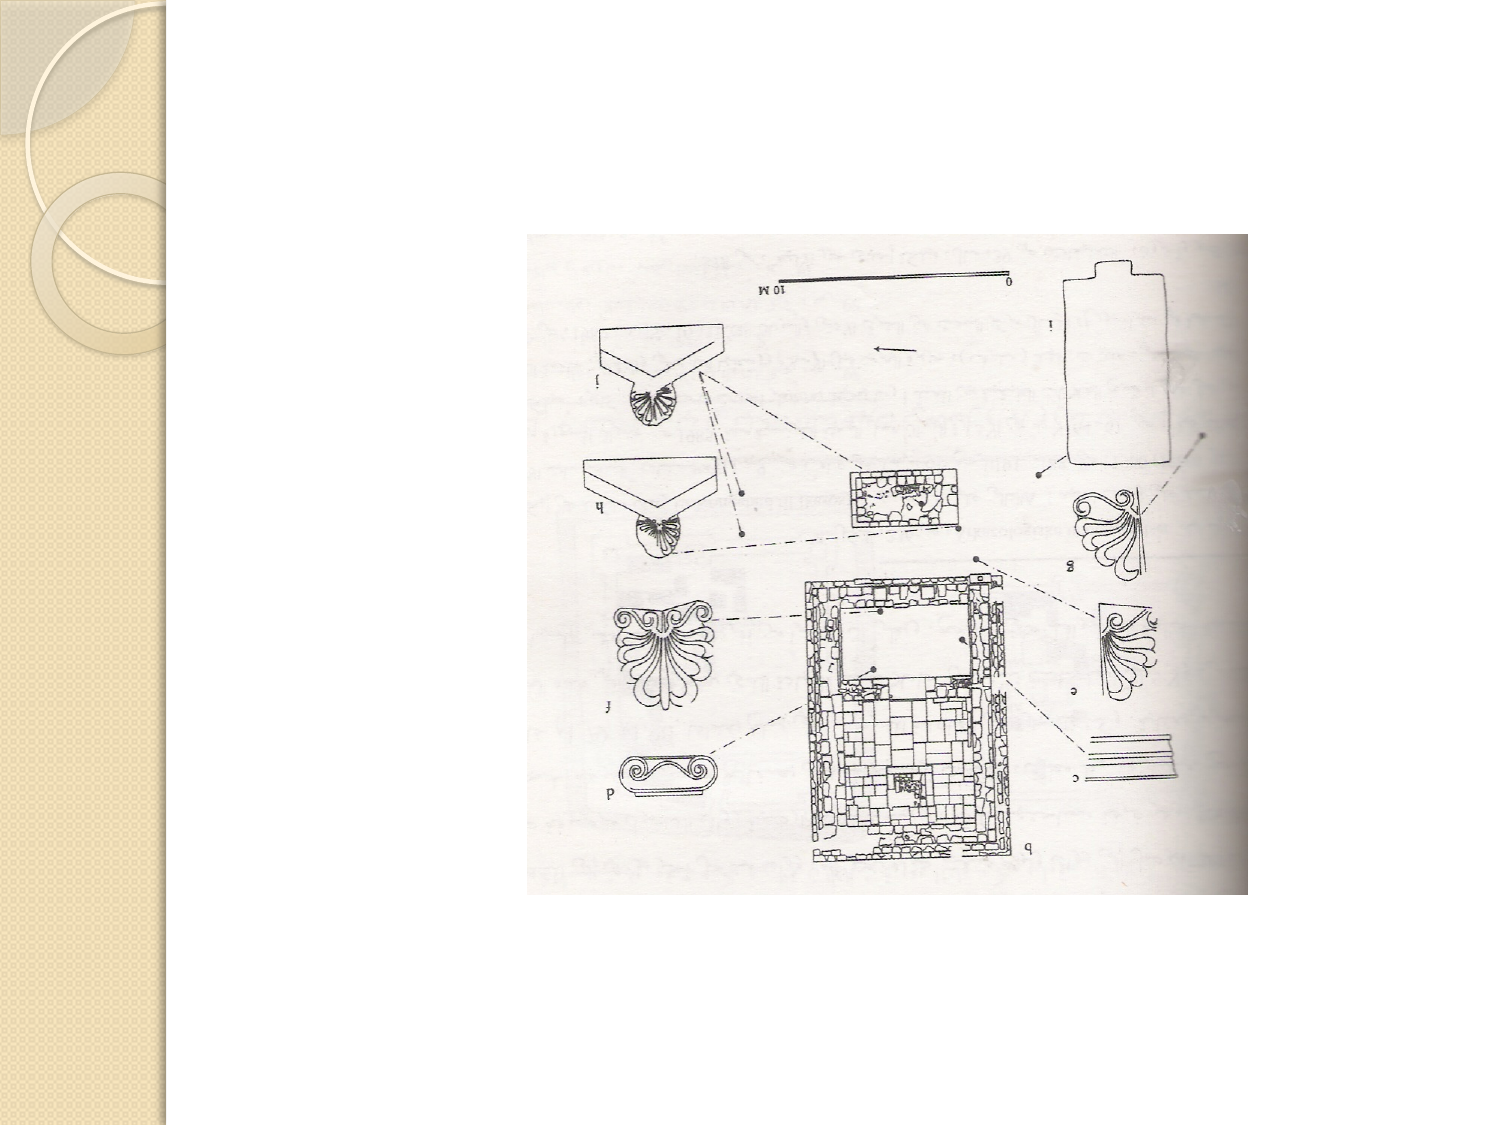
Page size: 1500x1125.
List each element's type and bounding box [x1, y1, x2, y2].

picture [527, 234, 1248, 895]
